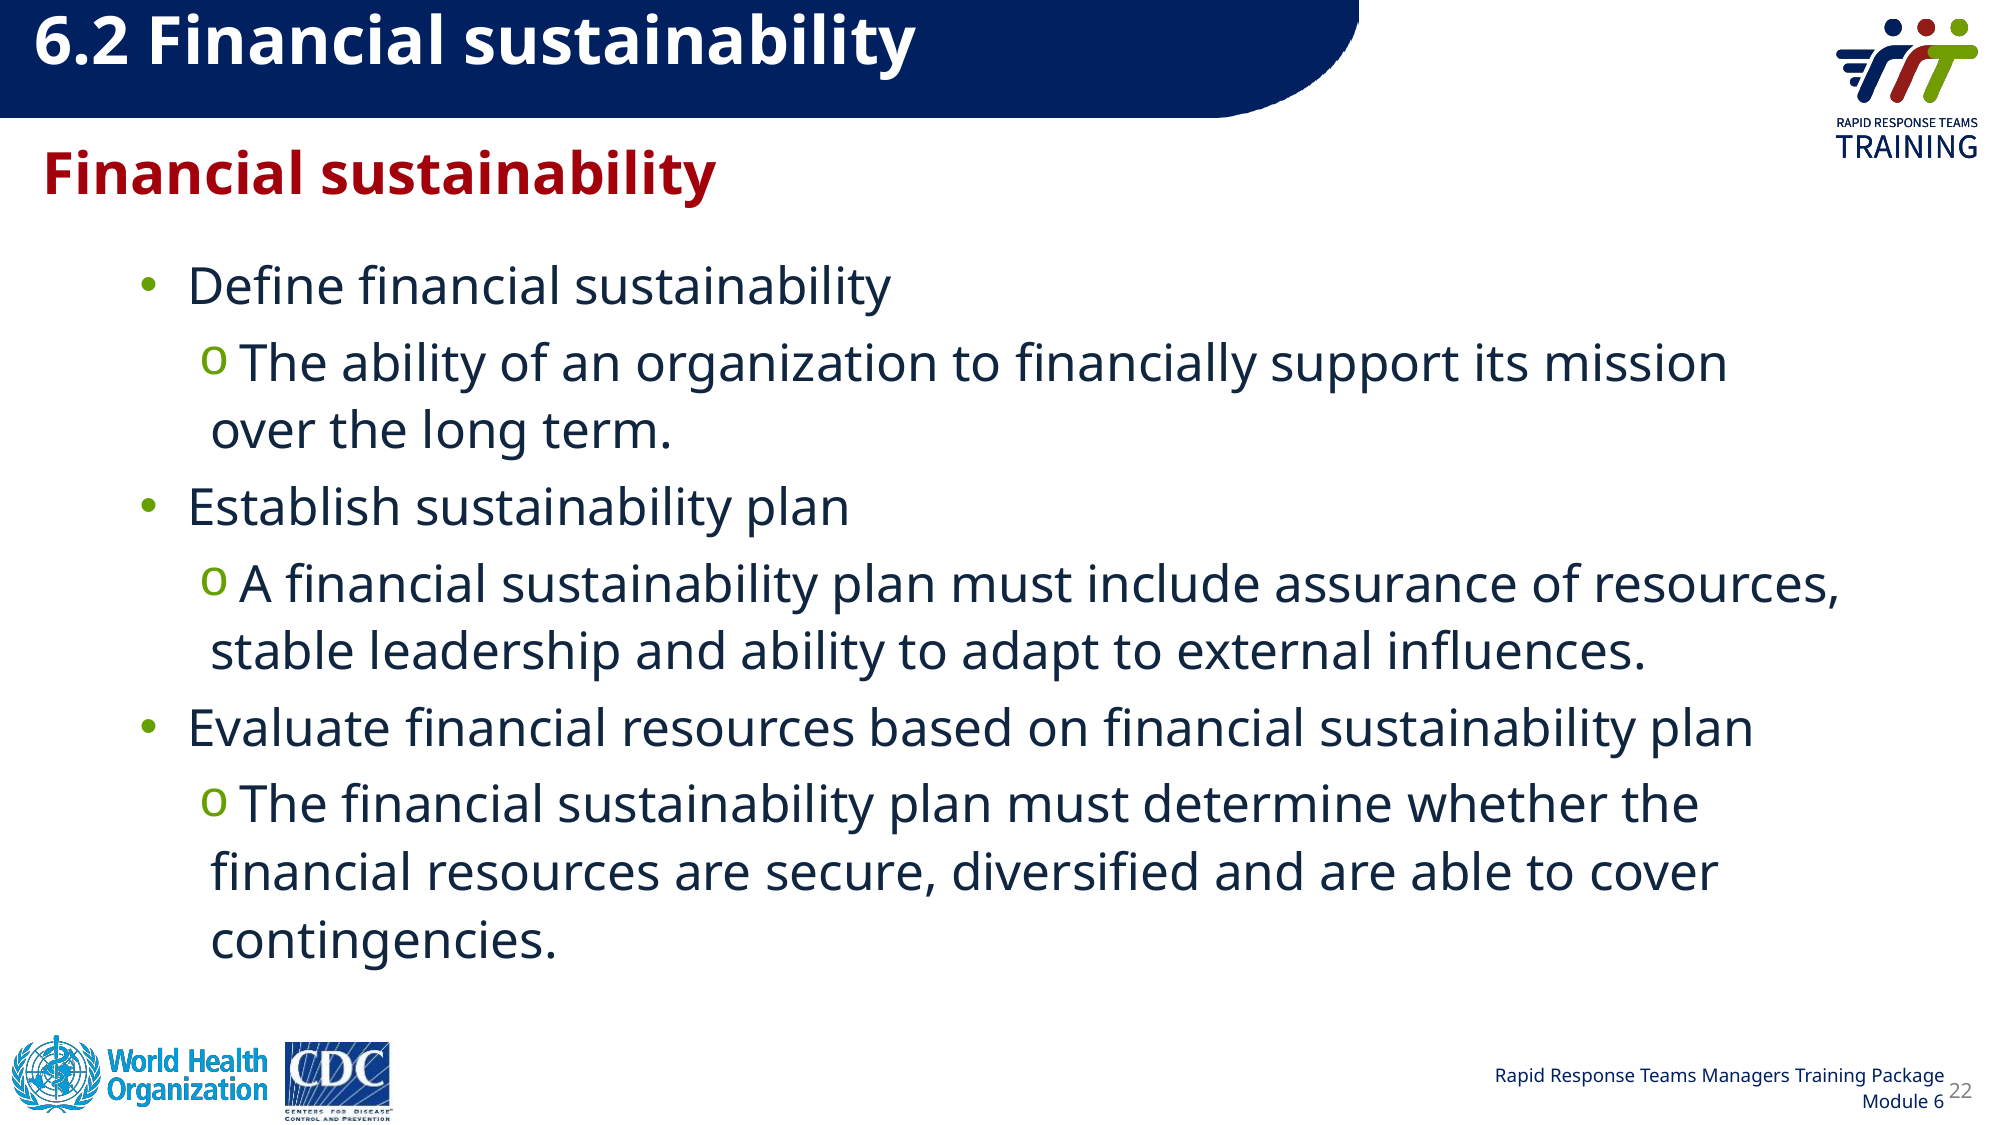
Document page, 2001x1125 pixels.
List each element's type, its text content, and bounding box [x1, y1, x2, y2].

list Define financial sustainability The ability of an organization to financially support its mission over the long term. Establish sustainability plan A financial sustainability plan must include assurance of resources, stable leadership and ability to adapt to external influences. Evaluate financial resources based on financial sustainability plan The financial sustainability plan must determine whether the financial resources are secure, diversified and are able to cover contingencies. [126, 239, 1854, 1004]
picture [285, 1042, 393, 1121]
picture [0, 0, 1359, 118]
picture [22, 1062, 26, 1077]
picture [71, 1053, 90, 1091]
text_box 6.2 Financial sustainability​ [26, 0, 1139, 87]
picture [34, 1054, 43, 1078]
picture [50, 1108, 62, 1113]
picture [1835, 19, 1978, 167]
picture [24, 1054, 36, 1087]
picture [12, 1035, 54, 1068]
picture [12, 1083, 48, 1113]
picture [40, 1062, 47, 1070]
title Financial sustainability [34, 122, 1019, 230]
picture [46, 1056, 54, 1062]
picture [30, 1083, 37, 1091]
picture [36, 1088, 78, 1105]
picture [59, 1035, 267, 1113]
slide_number 22 [1926, 1070, 1996, 1123]
